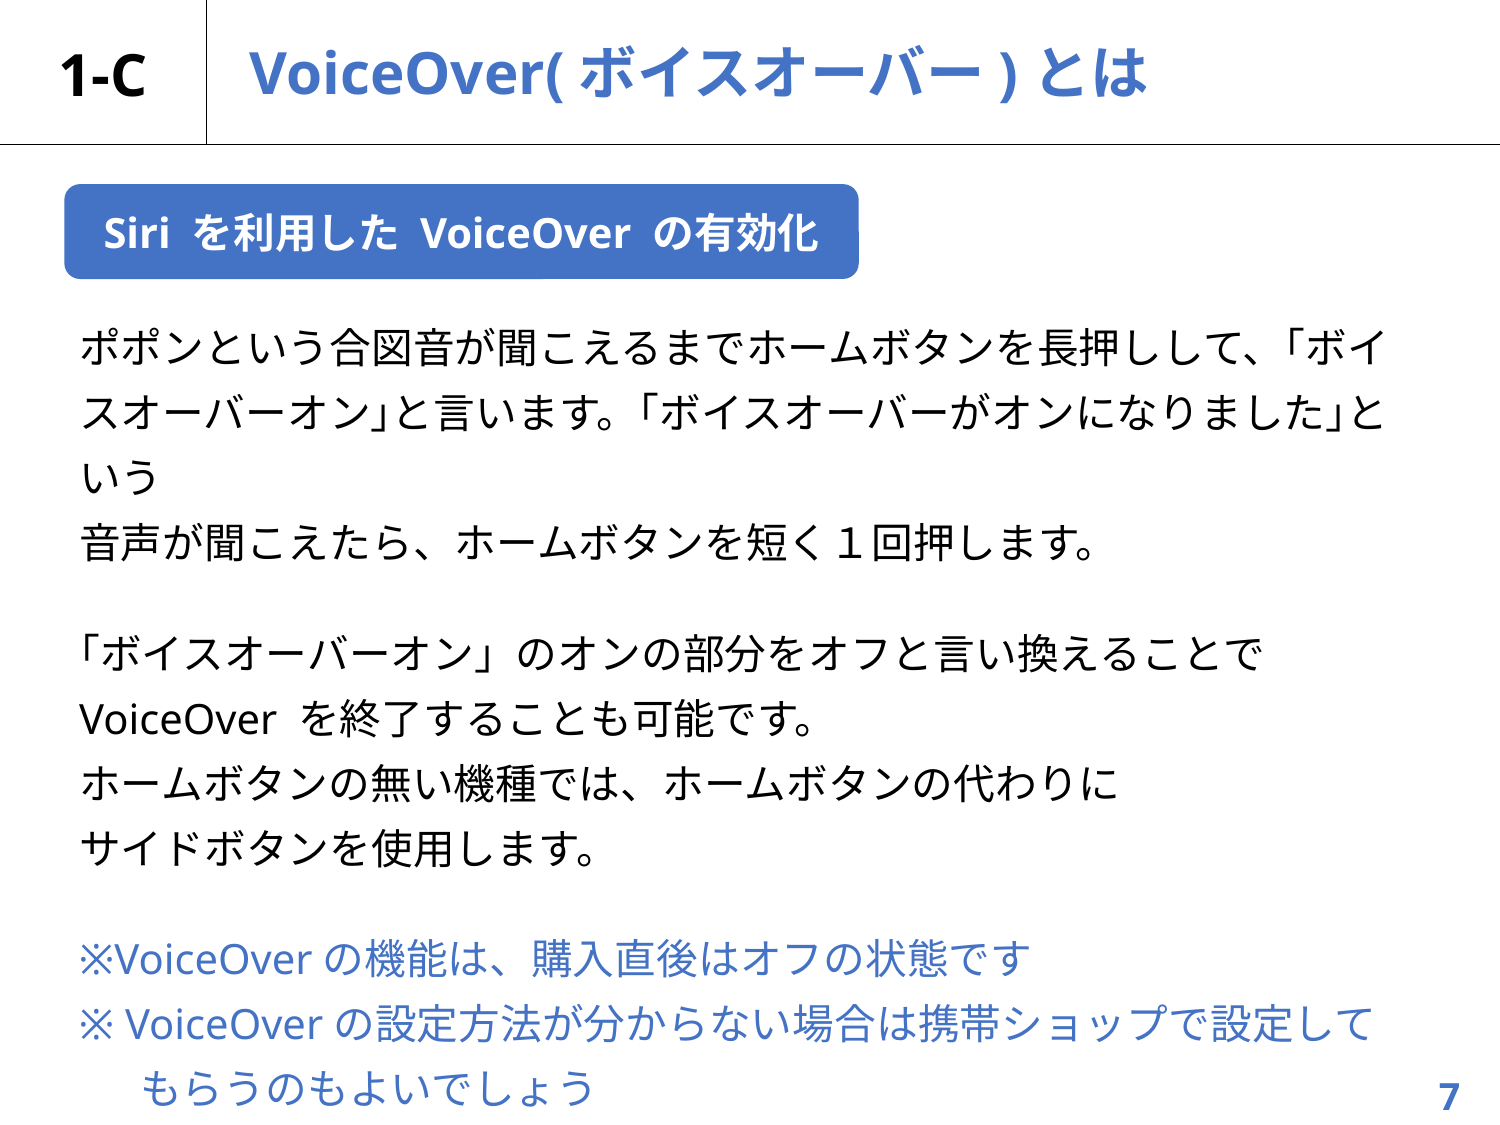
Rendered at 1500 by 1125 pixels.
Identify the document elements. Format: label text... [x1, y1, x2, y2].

text_box VoiceOver(ボイスオーバー)とは [230, 24, 1459, 119]
text_box 7 [1402, 1065, 1497, 1125]
text_box Siri を利用した VoiceOver の有効化 [63, 183, 860, 281]
title 1-C [0, 0, 207, 147]
text_box ポポンという合図音が聞こえるまでホームボタンを長押しして、｢ボイスオーバーオン｣と言います。｢ボイスオーバーがオンになりました｣という 音声が聞こえたら、ホームボタンを短く１回押します。 ｢ボイスオーバーオン」のオンの部分をオフと言い換えることで VoiceOver を終了することも可能です。 ホームボタンの無い機種では、ホームボタンの代わりに サイドボタンを使用します。 ※VoiceOverの機能は、購入直後はオフの状態です ※ VoiceOverの設定方法が分からない場合は携帯ショップで設定して もらうのもよいでしょう [64, 299, 1439, 1066]
